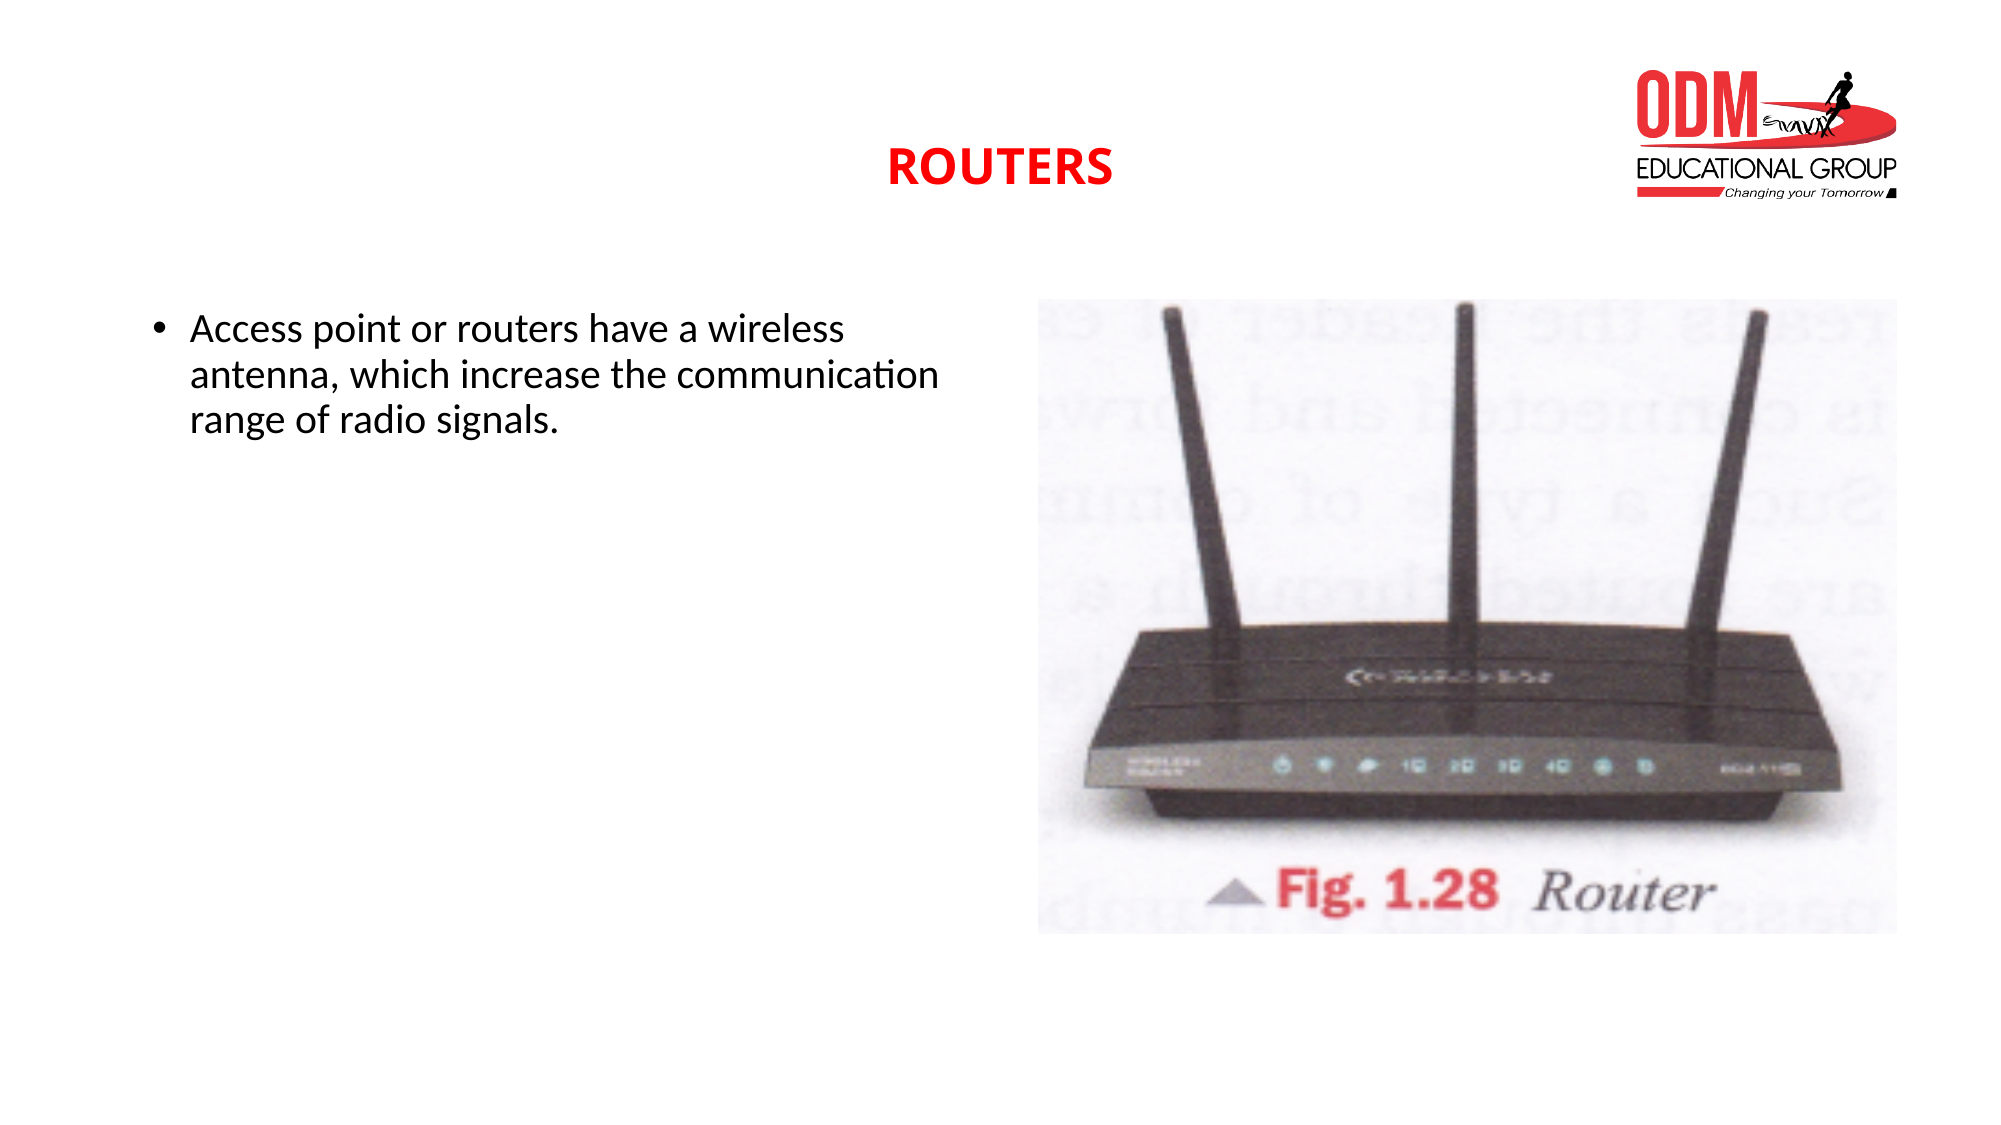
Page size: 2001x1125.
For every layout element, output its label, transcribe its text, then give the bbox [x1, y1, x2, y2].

list Access point or routers have a wireless antenna, which increase the communication range of radio signals. [137, 299, 988, 1014]
title ROUTERS [137, 59, 1863, 278]
text_box [1637, 70, 1897, 199]
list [1038, 299, 1897, 934]
